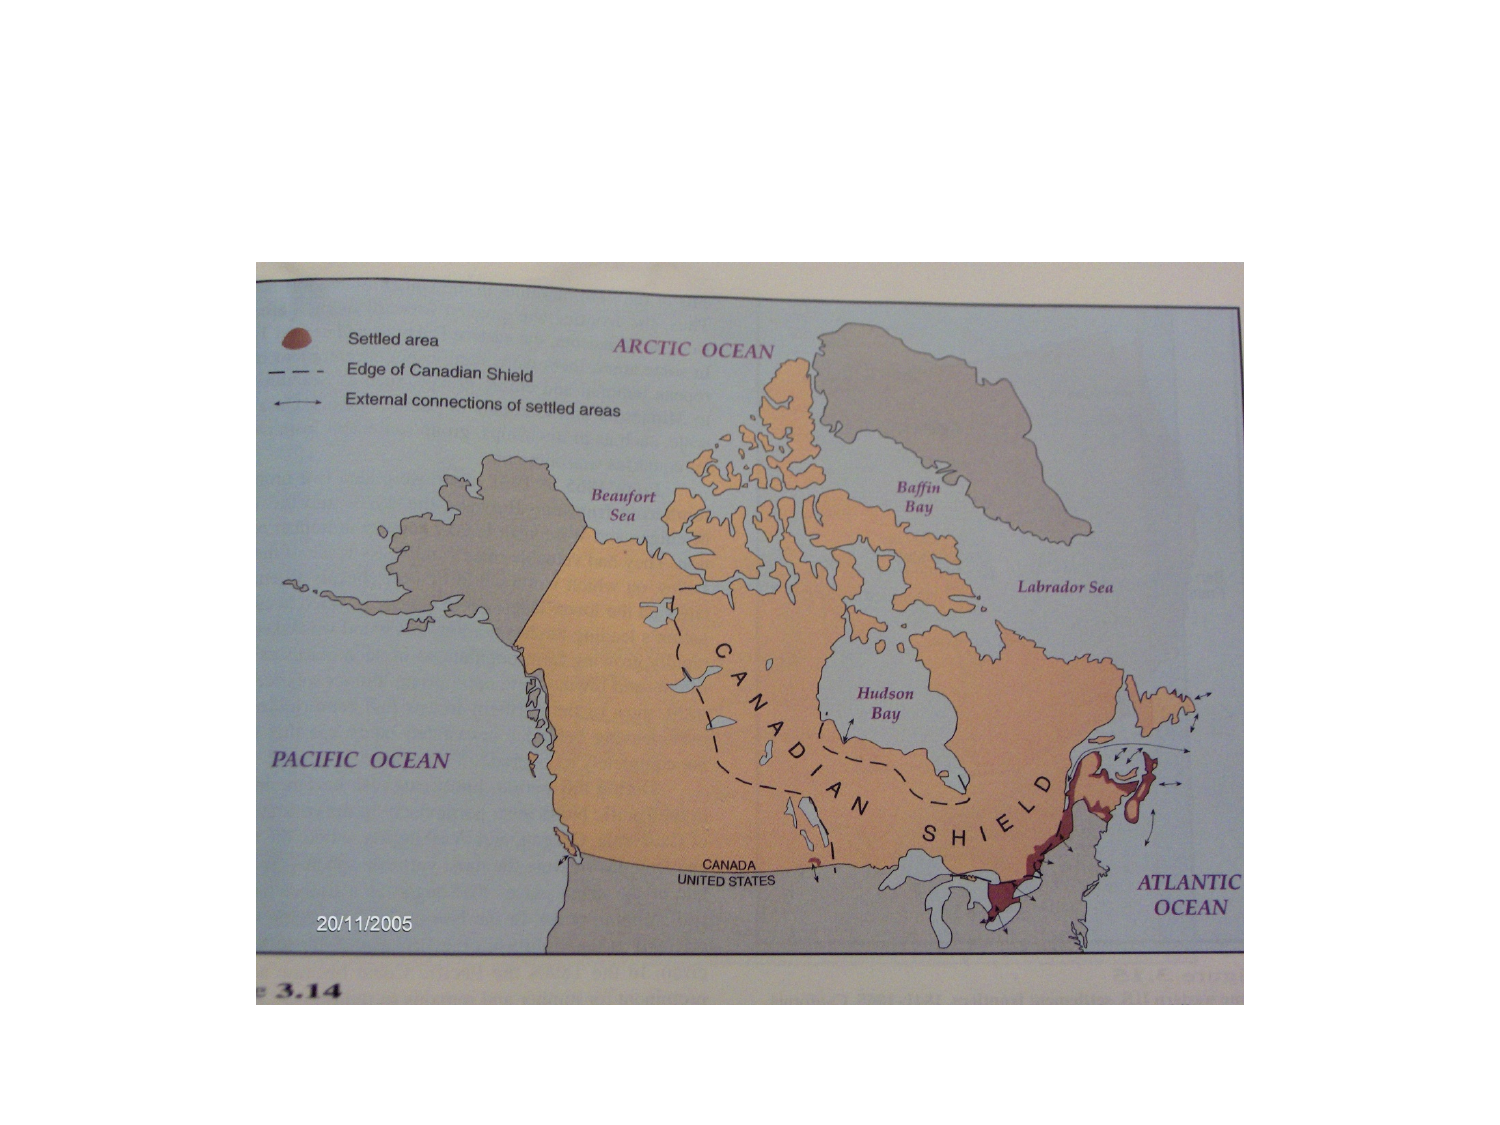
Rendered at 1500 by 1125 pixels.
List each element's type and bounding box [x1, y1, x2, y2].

list [256, 262, 1244, 1006]
